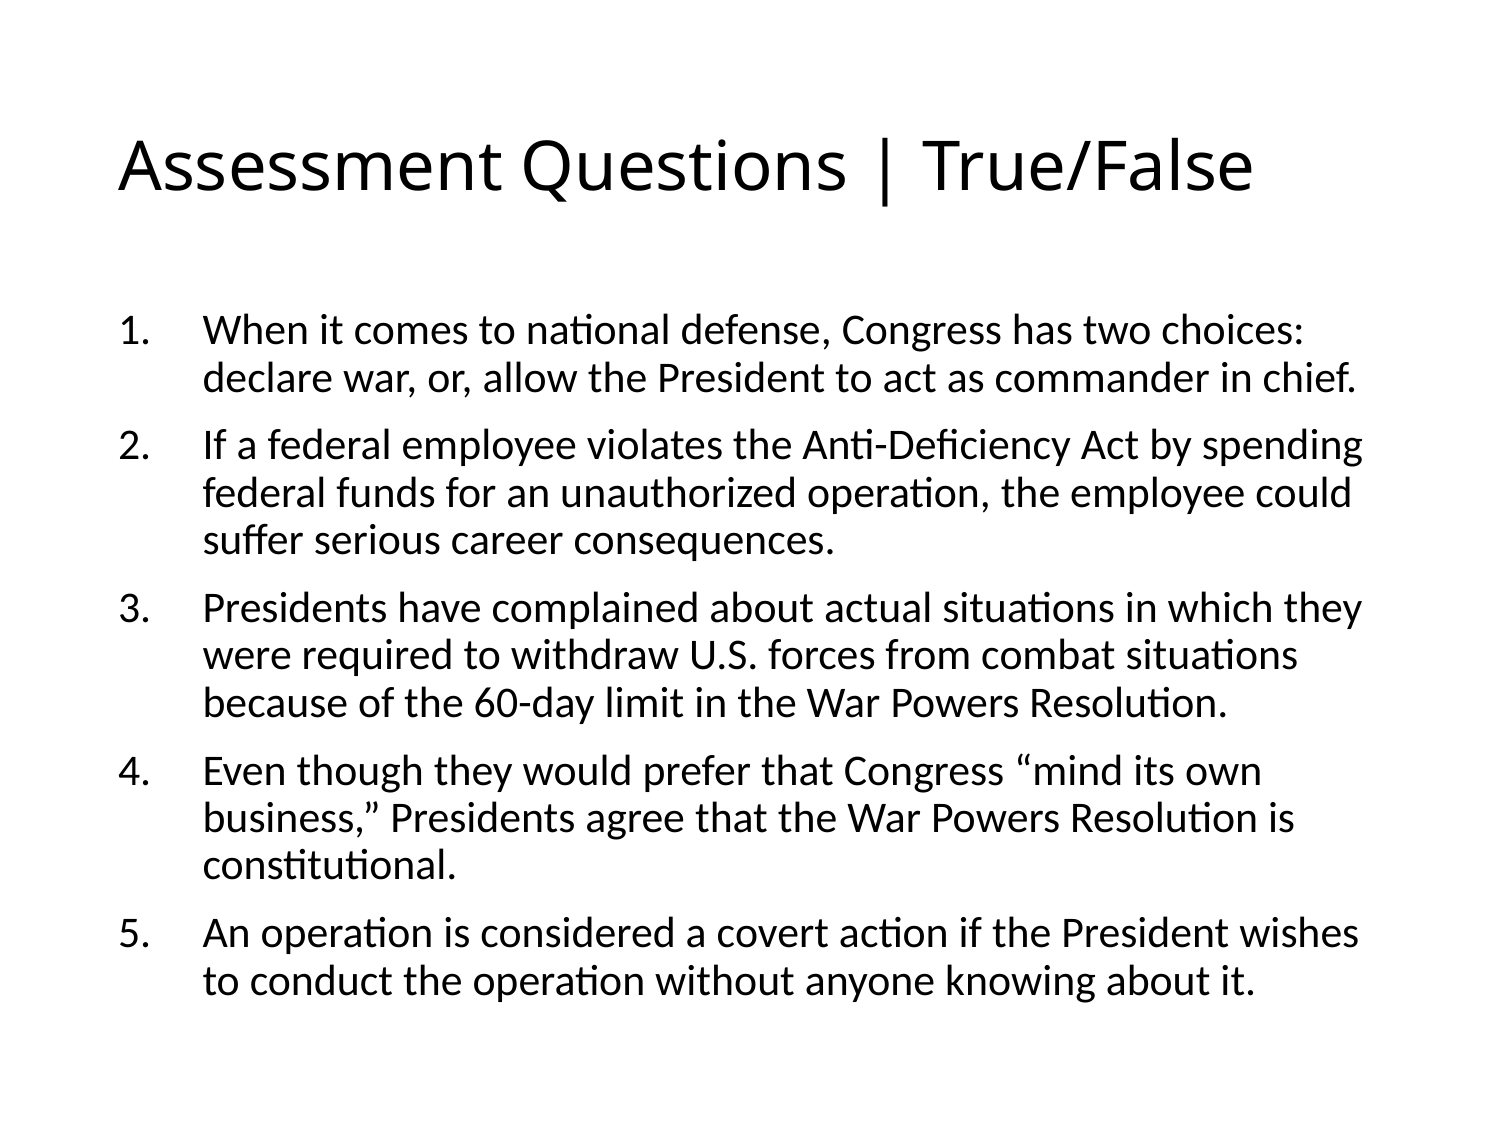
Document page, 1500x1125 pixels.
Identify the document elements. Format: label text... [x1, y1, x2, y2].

title Assessment Questions | True/False [103, 59, 1397, 278]
list When it comes to national defense, Congress has two choices: declare war, or, allow the President to act as commander in chief. If a federal employee violates the Anti-Deficiency Act by spending federal funds for an unauthorized operation, the employee could suffer serious career consequences. Presidents have complained about actual situations in which they were required to withdraw U.S. forces from combat situations because of the 60-day limit in the War Powers Resolution. Even though they would prefer that Congress “mind its own business,” Presidents agree that the War Powers Resolution is constitutional. An operation is considered a covert action if the President wishes to conduct the operation without anyone knowing about it. [103, 299, 1397, 1014]
